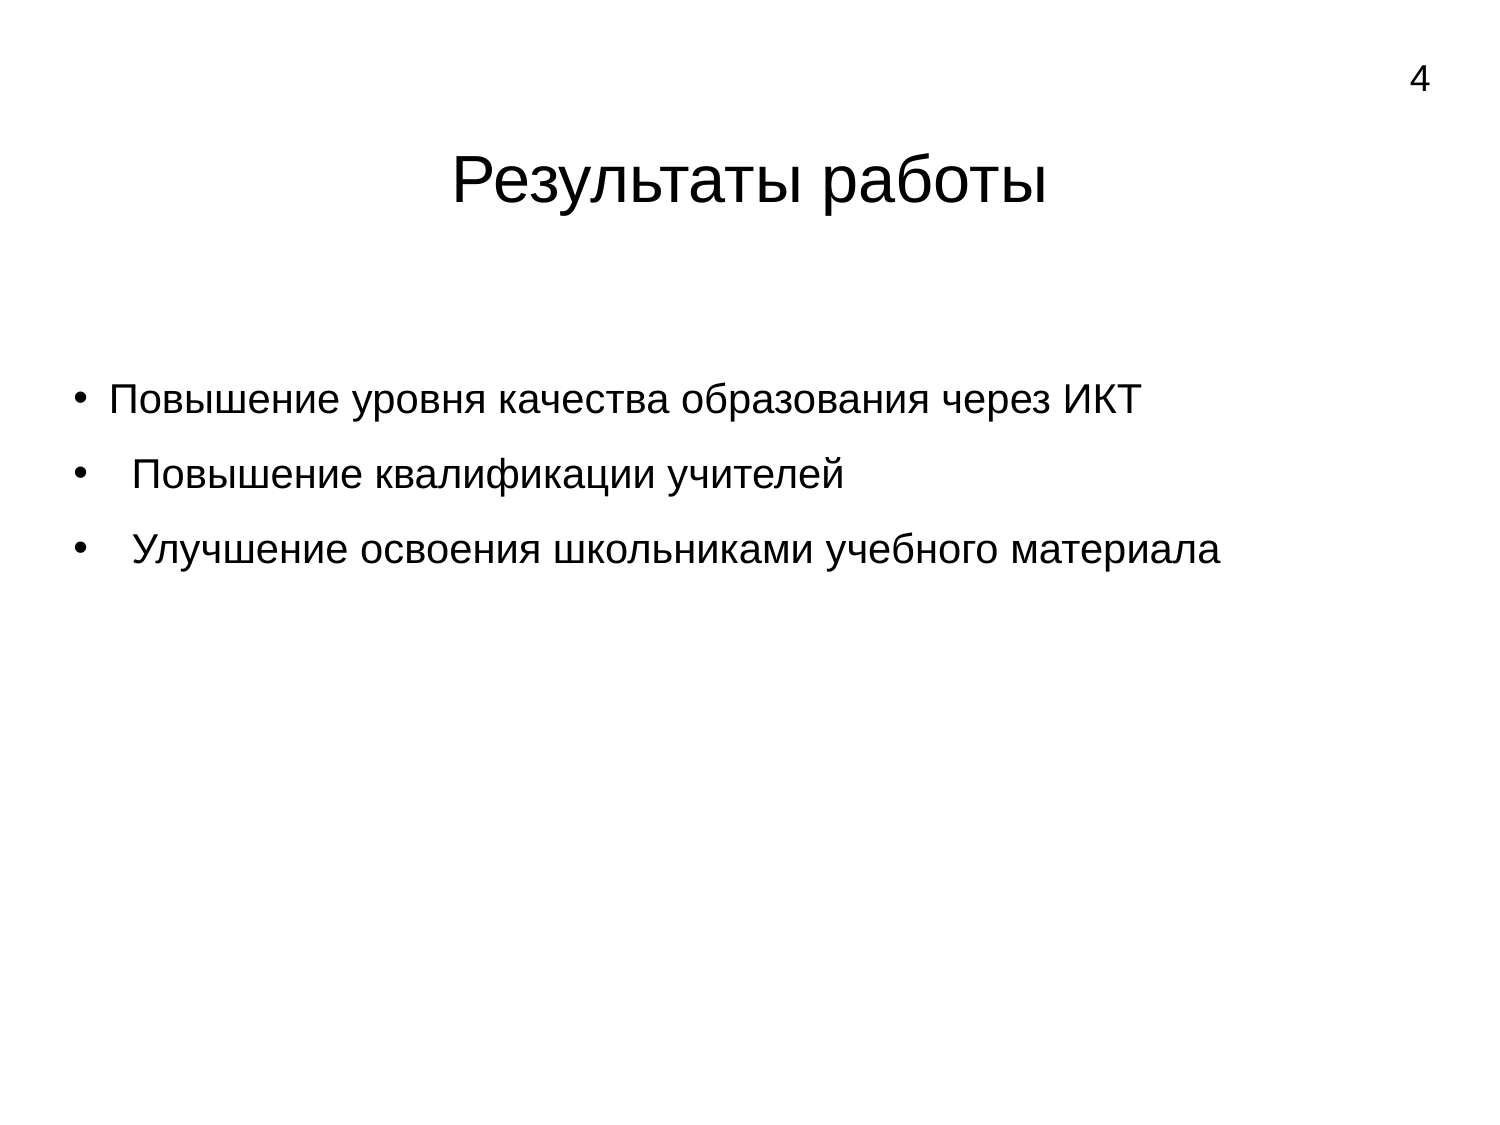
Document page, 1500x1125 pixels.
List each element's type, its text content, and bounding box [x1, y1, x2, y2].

text_box Повышение уровня качества образования через ИКТ Повышение квалификации учителей Улучшение освоения школьниками учебного материала [58, 339, 1442, 580]
text_box Результаты работы [257, 128, 1243, 224]
text_box 4 [1394, 46, 1446, 107]
